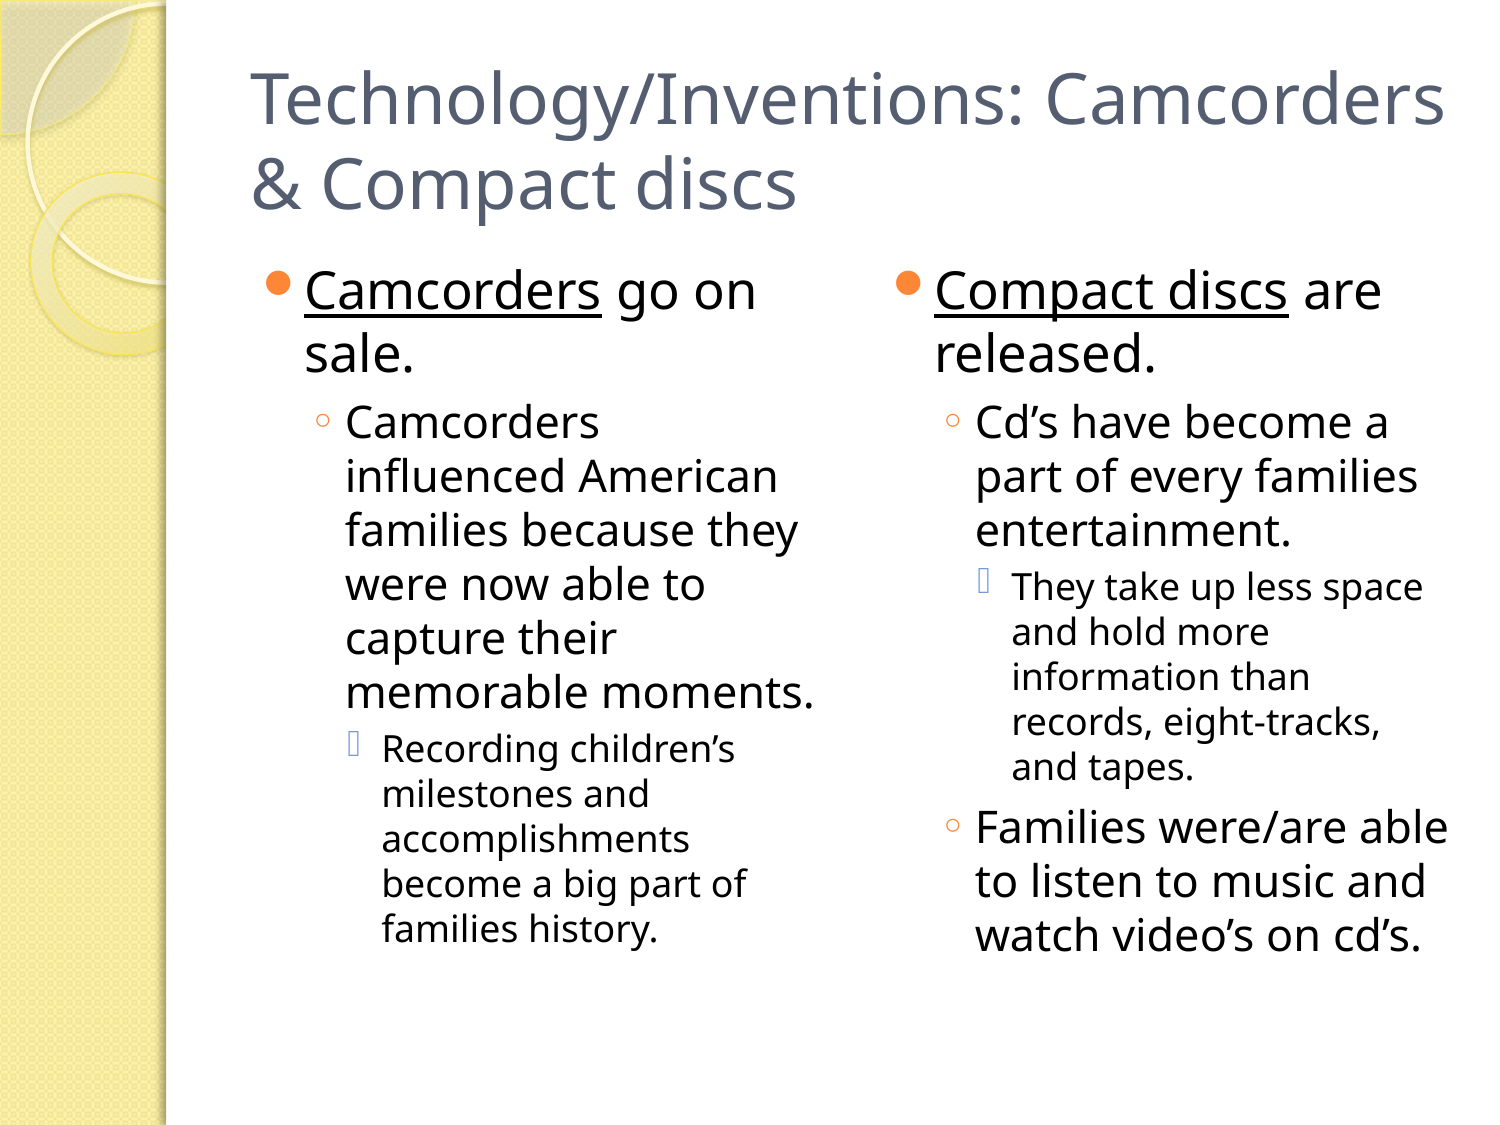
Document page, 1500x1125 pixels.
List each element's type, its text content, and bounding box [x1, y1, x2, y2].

list Camcorders go on sale. Camcorders influenced American families because they were now able to capture their memorable moments. Recording children’s milestones and accomplishments become a big part of families history. [235, 249, 836, 1015]
title Technology/Inventions: Camcorders & Compact discs [235, 45, 1466, 233]
list Compact discs are released. Cd’s have become a part of every families entertainment. They take up less space and hold more information than records, eight-tracks, and tapes. Families were/are able to listen to music and watch video’s on cd’s. [865, 249, 1466, 1015]
